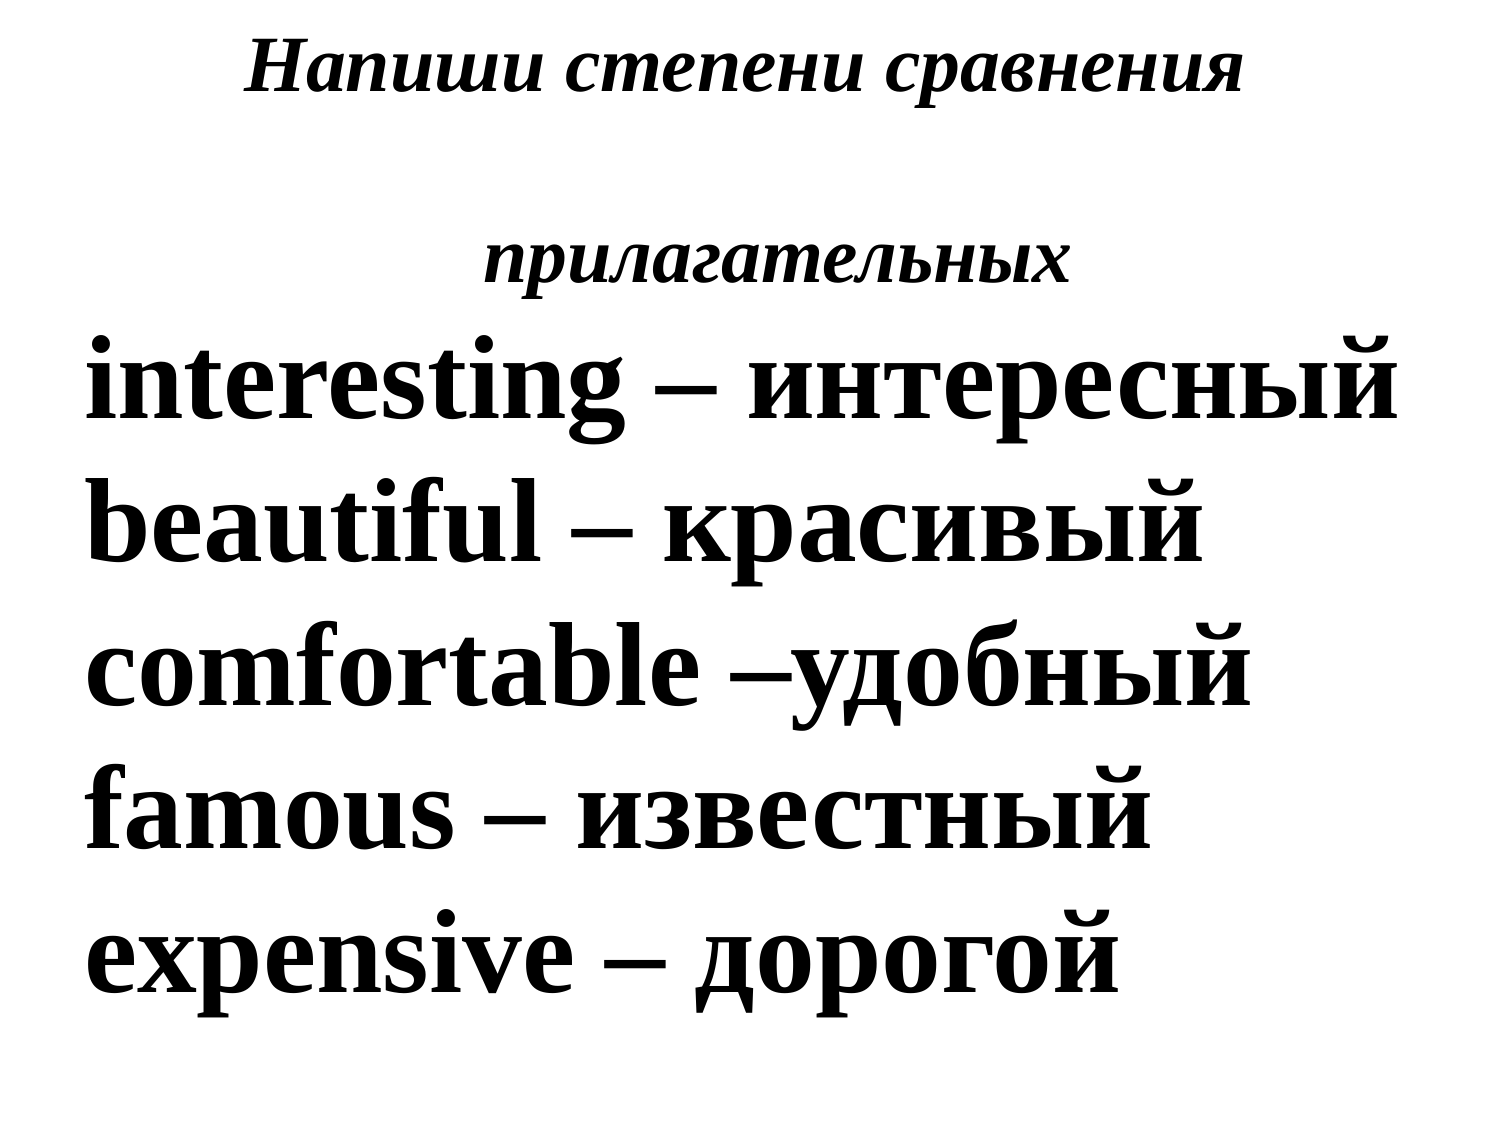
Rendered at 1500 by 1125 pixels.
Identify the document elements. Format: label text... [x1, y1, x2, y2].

title Напиши степени сравнения прилагательных interesting – интересный beautiful – красивый comfortable –удобный famous – известный expensive – дорогой [69, 0, 1500, 1029]
